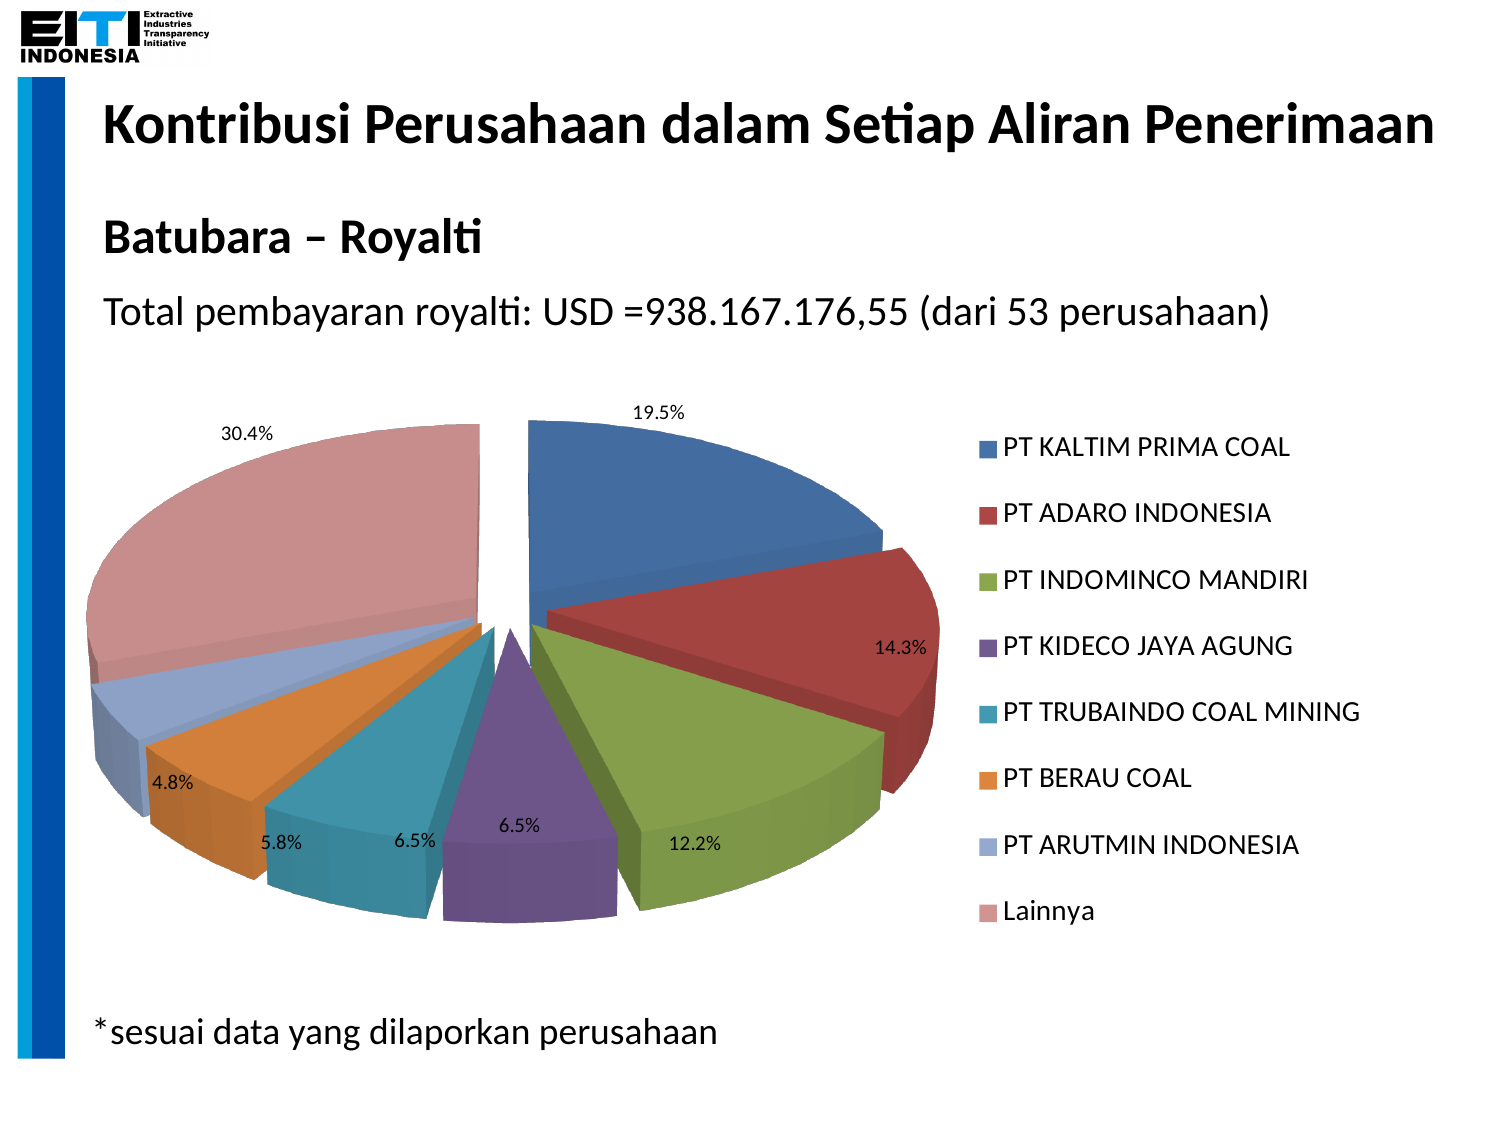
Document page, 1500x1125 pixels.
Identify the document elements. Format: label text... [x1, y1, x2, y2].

text_box *sesuai data yang dilaporkan perusahaan [76, 999, 786, 1060]
text_box Batubara – Royalti Total pembayaran royalti: USD =938.167.176,55 (dari 53 perusahaan) [88, 196, 1329, 341]
text_box Kontribusi Perusahaan dalam Setiap Aliran Penerimaan [88, 78, 1459, 163]
picture [17, 7, 213, 67]
chart [0, 385, 1430, 977]
